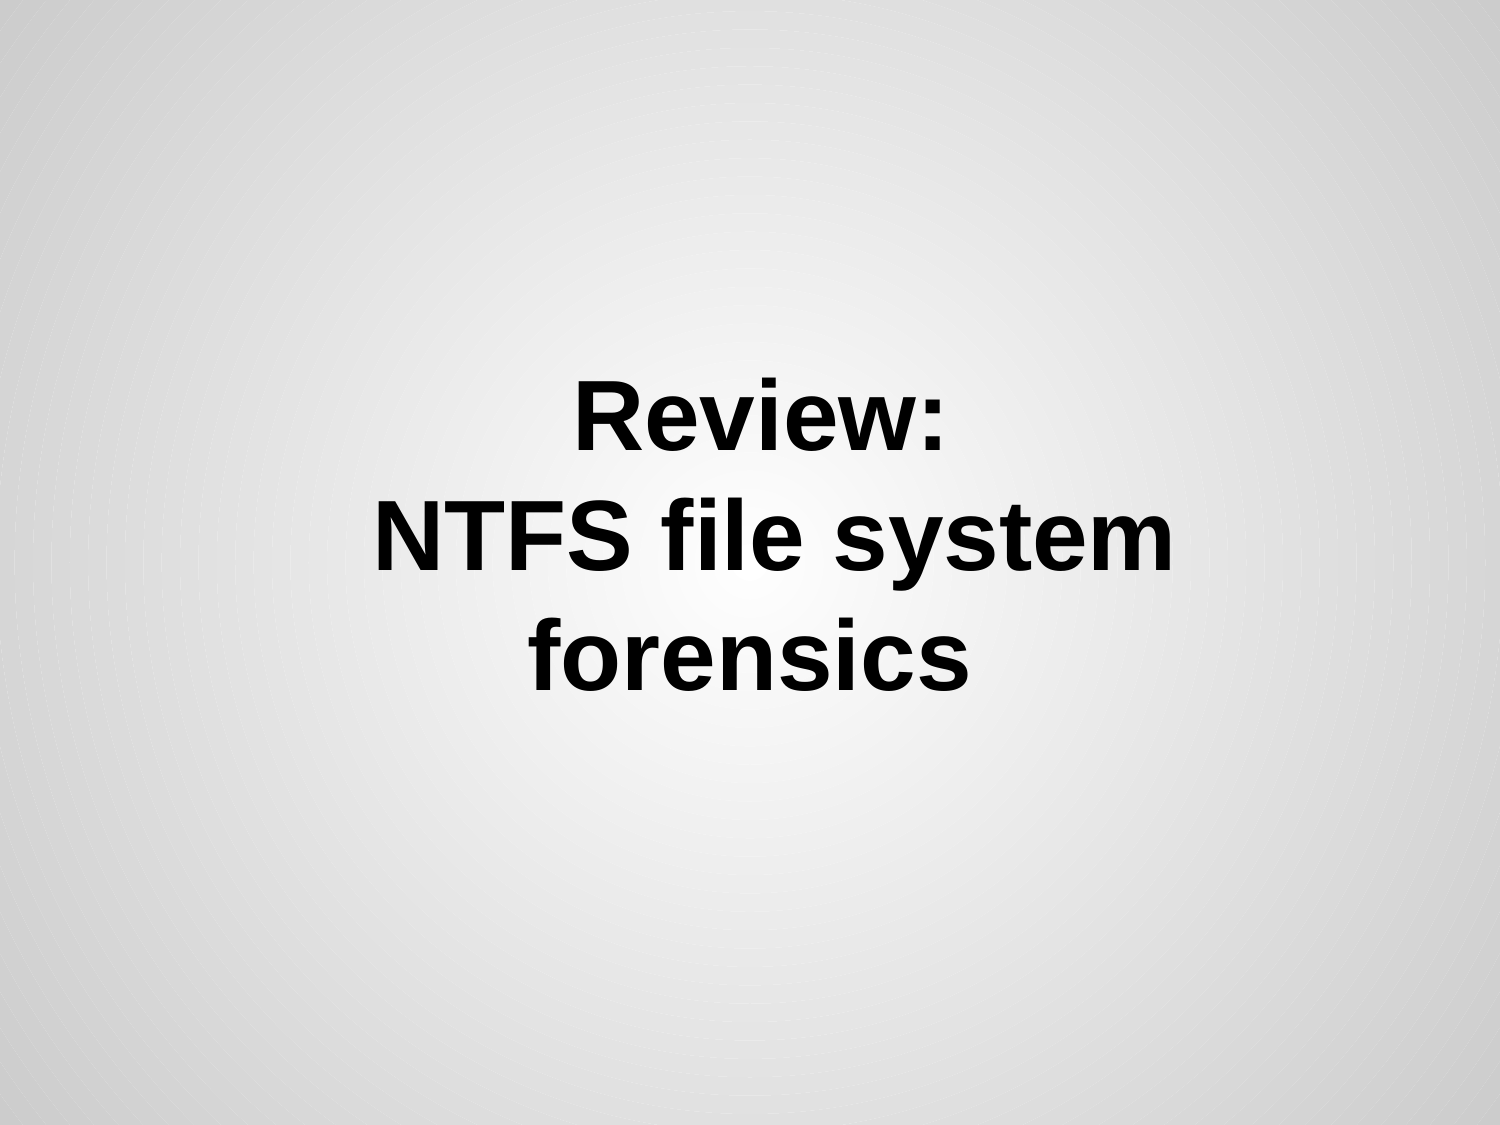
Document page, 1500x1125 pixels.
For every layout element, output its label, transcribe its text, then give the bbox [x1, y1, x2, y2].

title Review: NTFS file system forensics [112, 346, 1388, 726]
